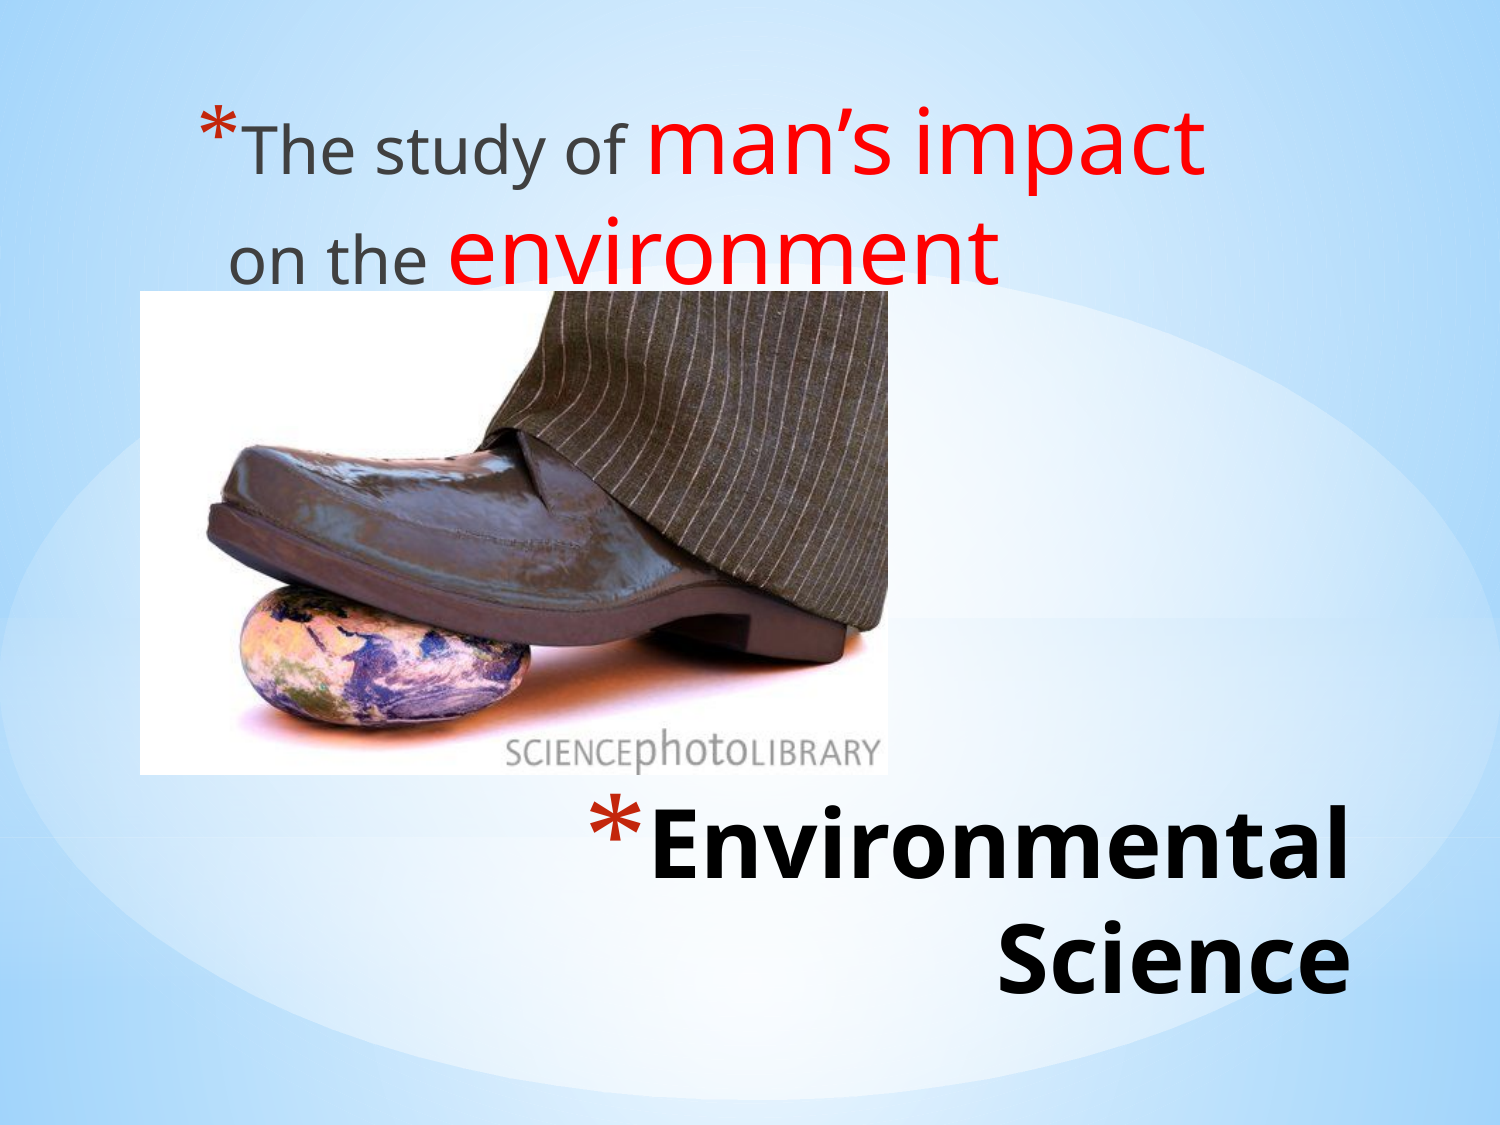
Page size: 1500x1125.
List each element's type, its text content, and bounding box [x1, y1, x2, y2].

title Environmental Science [300, 774, 1369, 963]
picture [140, 290, 888, 775]
list The study of man’s impact on the environment [174, 75, 1225, 645]
